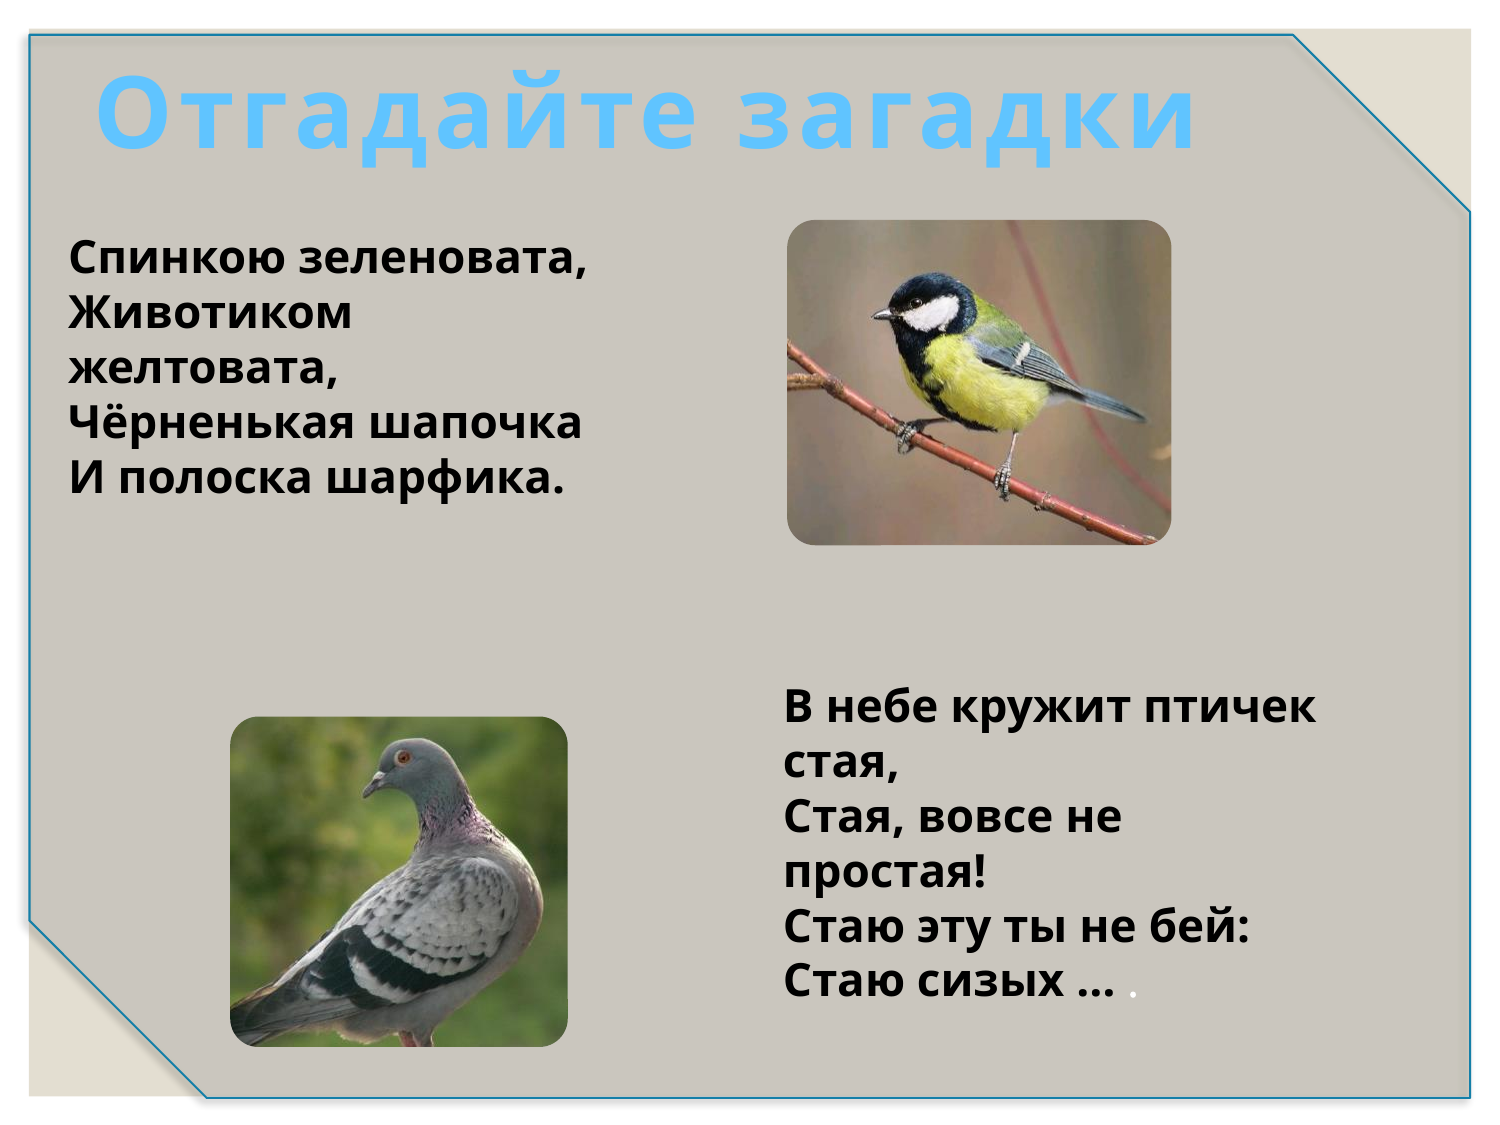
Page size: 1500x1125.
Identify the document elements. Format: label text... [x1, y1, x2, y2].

text_box Отгадайте загадки [79, 40, 1216, 176]
text_box Спинкою зеленовата, Животиком желтовата, Чёрненькая шапочка И полоска шарфика. [53, 219, 625, 510]
text_box [28, 33, 1472, 1099]
picture [787, 219, 1172, 546]
picture [230, 716, 568, 1048]
text_box В небе кружит птичек стая, Стая, вовсе не простая! Стаю эту ты не бей: Стаю сизых … . [767, 668, 1345, 1014]
